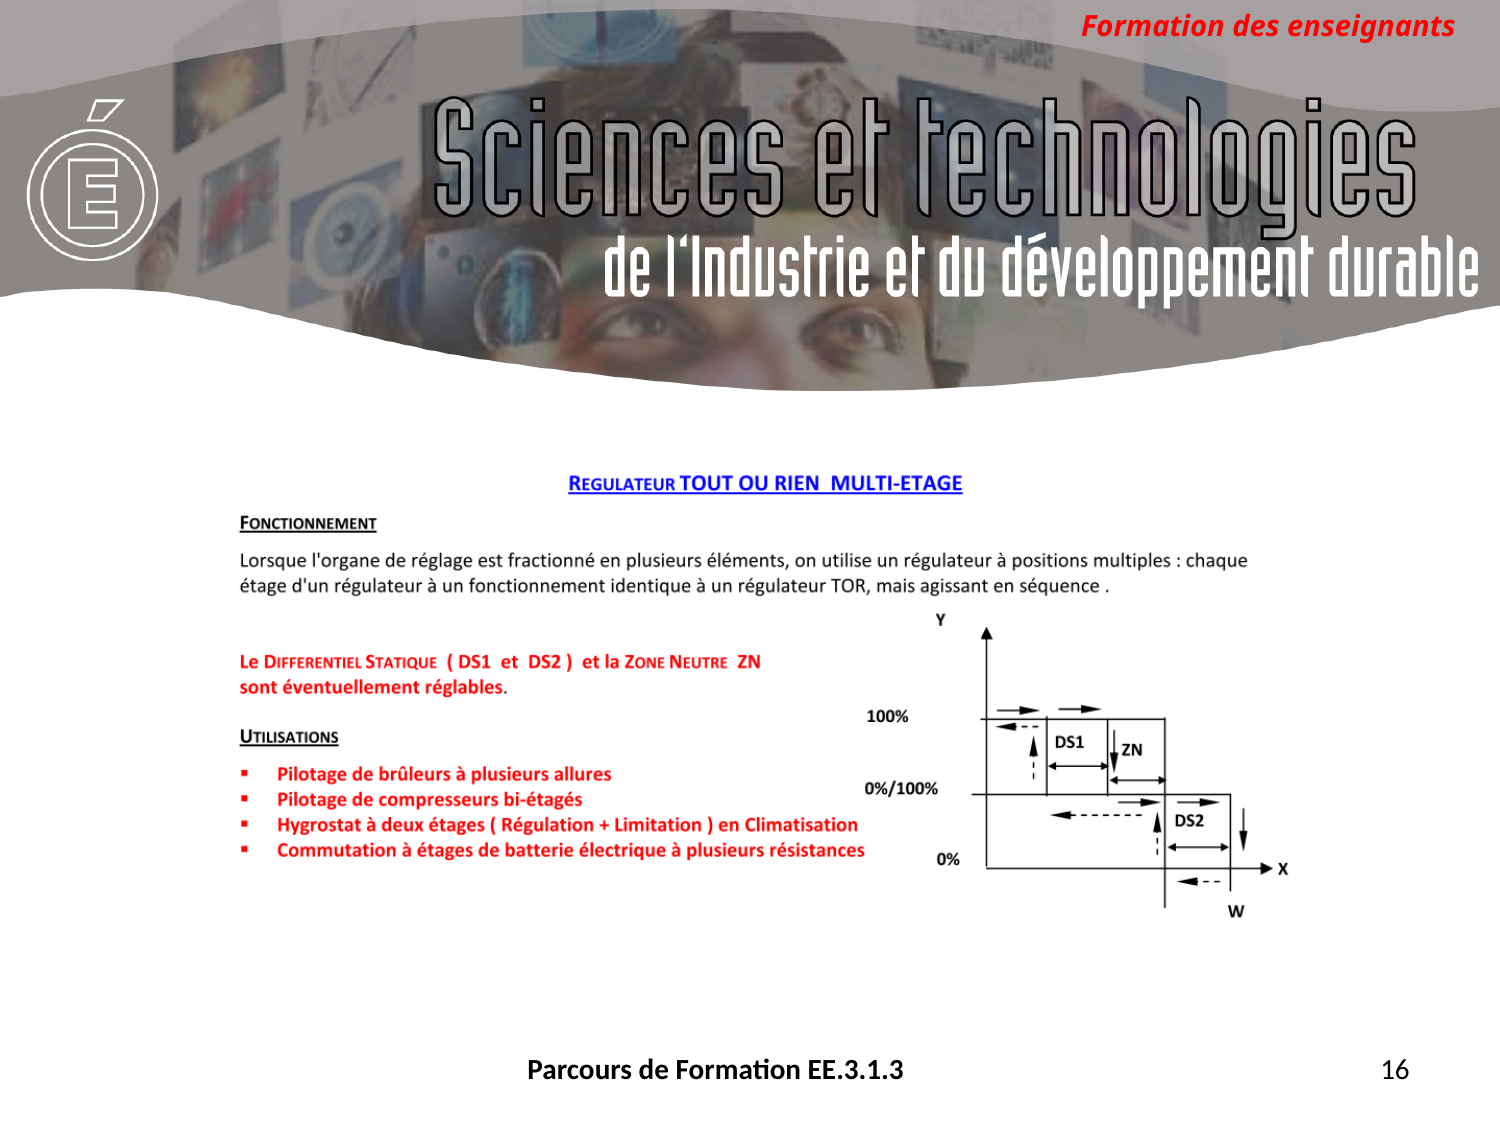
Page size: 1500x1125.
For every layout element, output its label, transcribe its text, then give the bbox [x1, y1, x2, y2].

slide_number 16 [1075, 1042, 1425, 1103]
footer Parcours de Formation EE.3.1.3 [512, 1042, 1075, 1103]
picture [0, 0, 1500, 400]
picture [218, 467, 1302, 930]
